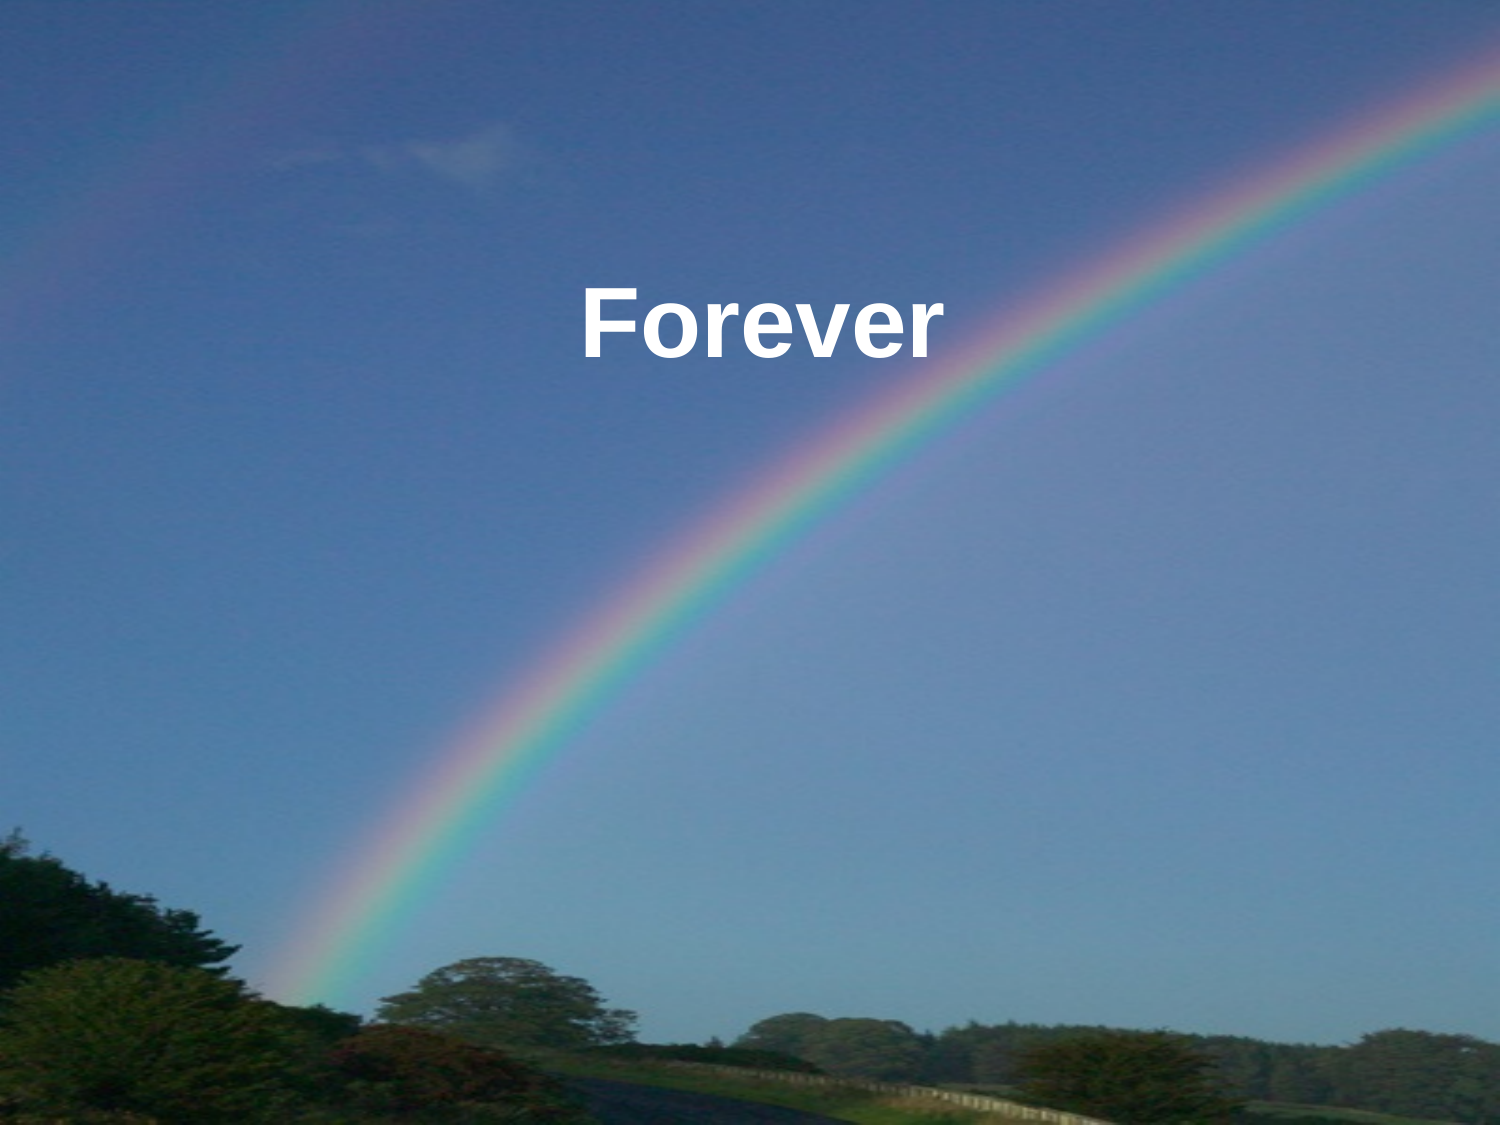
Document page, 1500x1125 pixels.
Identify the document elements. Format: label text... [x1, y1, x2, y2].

text_box Forever [564, 249, 962, 385]
picture [0, 0, 1500, 1125]
